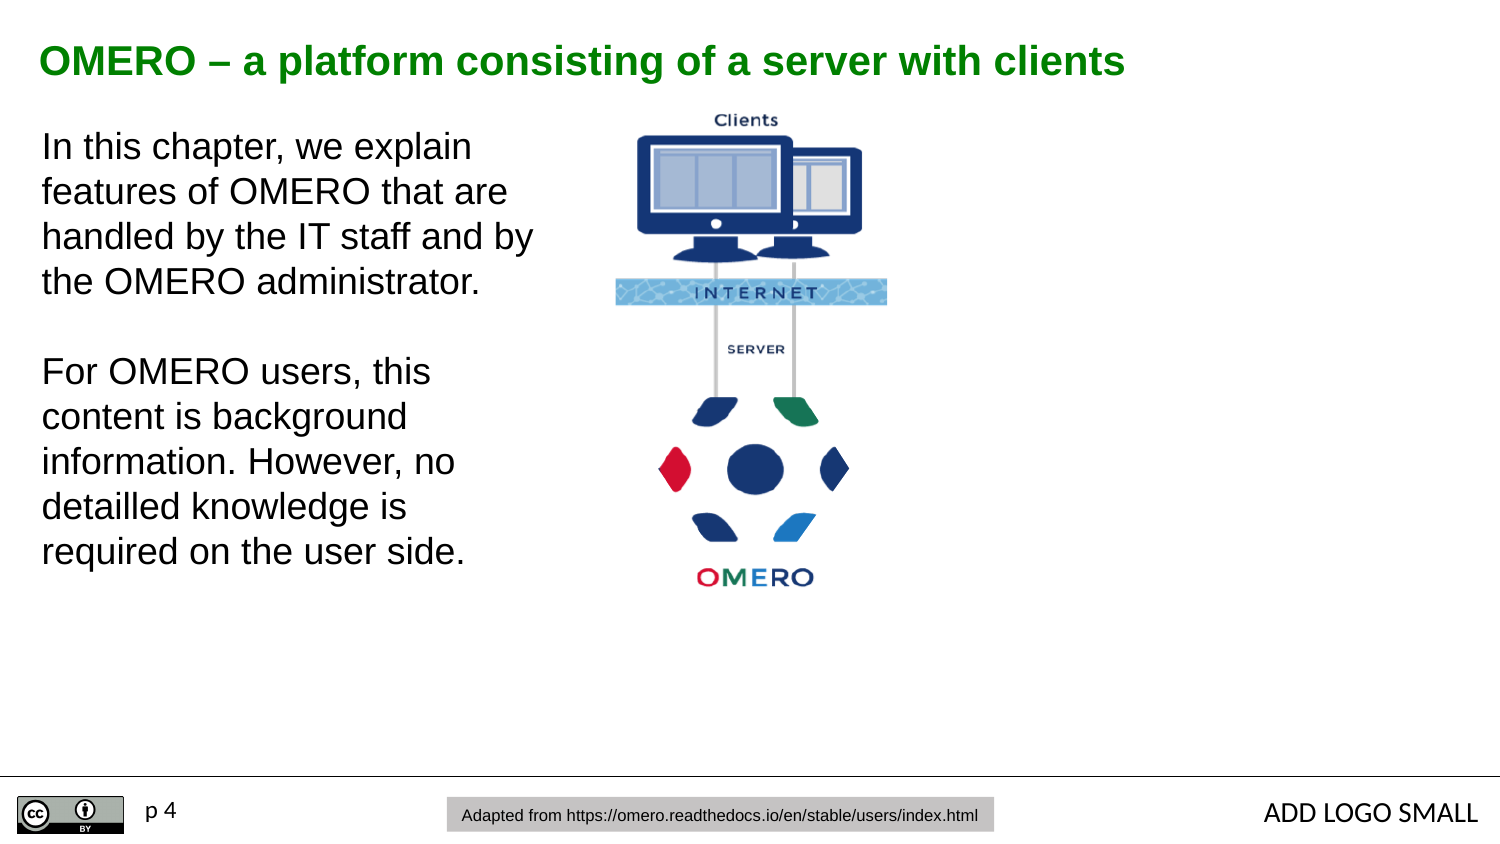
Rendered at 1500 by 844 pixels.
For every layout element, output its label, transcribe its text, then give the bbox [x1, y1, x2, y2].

text_box In this chapter, we explain features of OMERO that are handled by the IT staff and by the OMERO administrator. For OMERO users, this content is background information. However, no detailled knowledge is required on the user side. [26, 114, 531, 580]
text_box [531, 91, 977, 591]
text_box Adapted from https://omero.readthedocs.io/en/stable/users/index.html [446, 796, 995, 832]
picture [17, 796, 124, 834]
text_box OMERO – a platform consisting of a server with clients [24, 26, 1395, 75]
